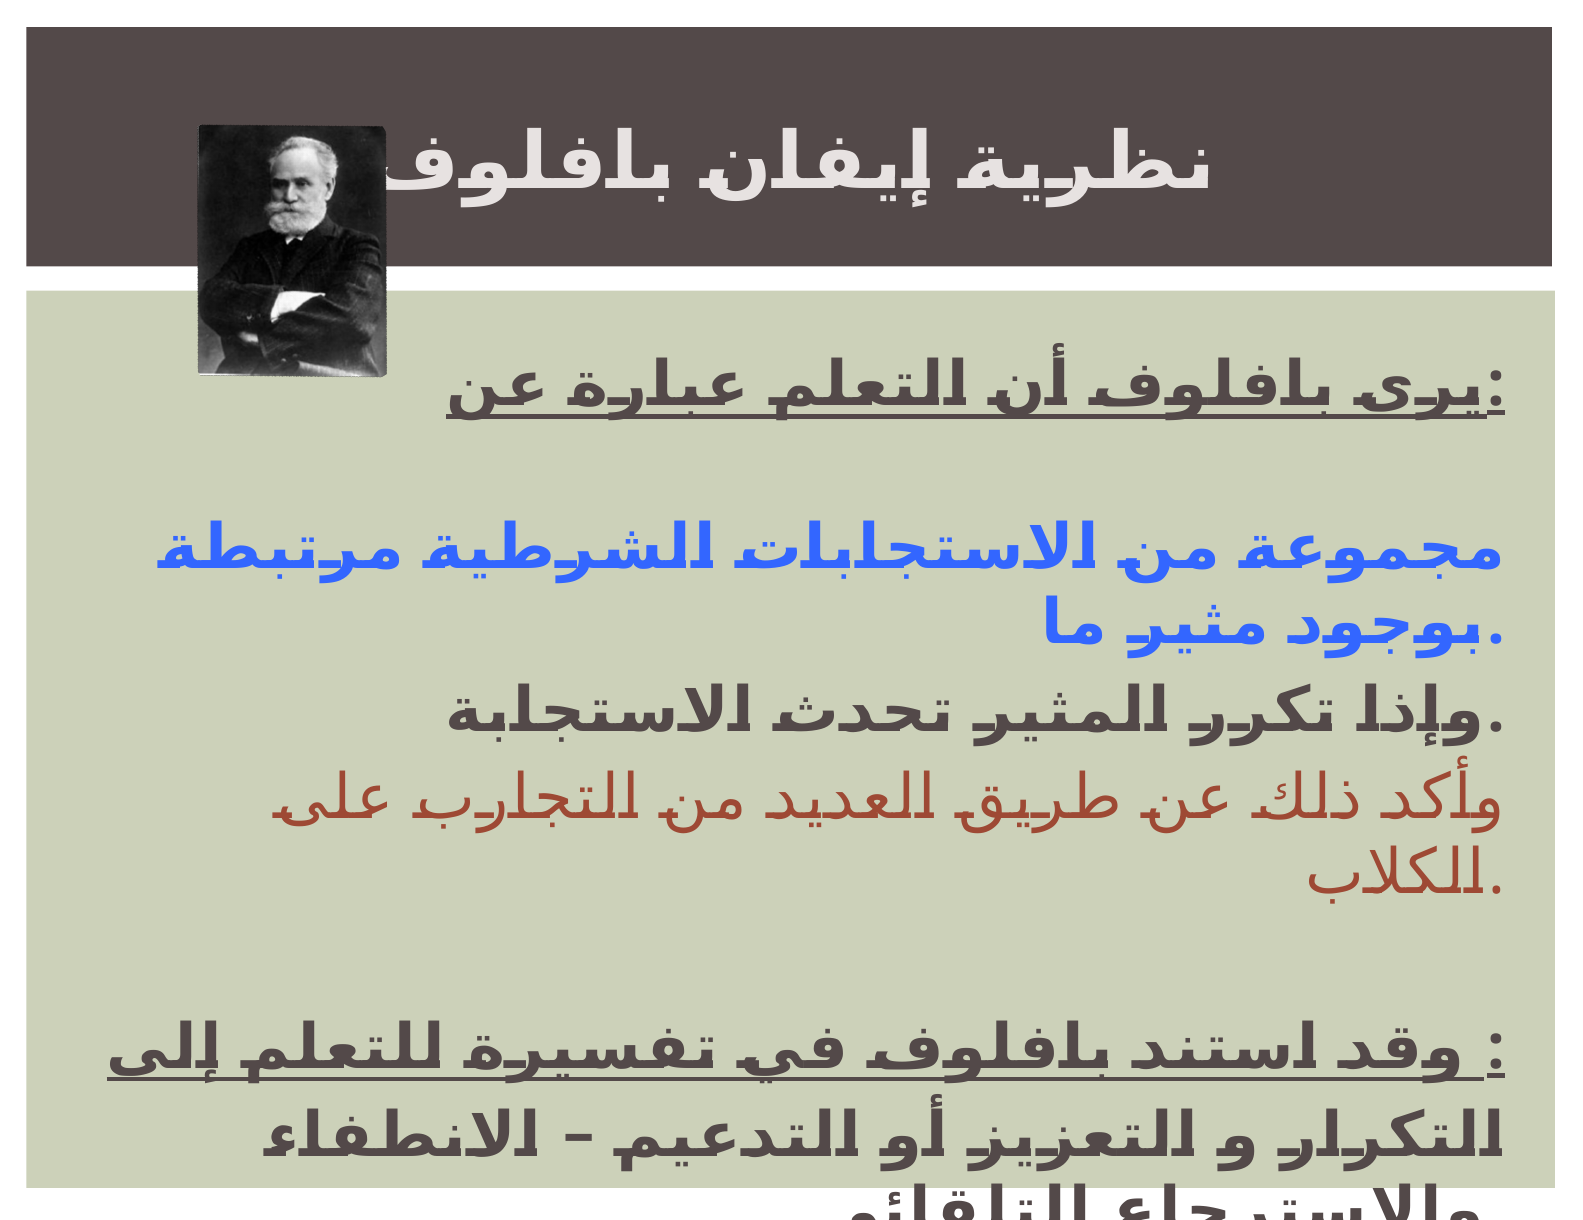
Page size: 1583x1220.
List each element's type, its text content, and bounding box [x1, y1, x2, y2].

picture [147, 95, 435, 407]
title نظرية إيفان بافلوف [65, 63, 1517, 251]
list يرى بافلوف أن التعلم عبارة عن: مجموعة من الاستجابات الشرطية مرتبطة بوجود مثير ما. وإذا تكرر المثير تحدث الاستجابة. وأكد ذلك عن طريق العديد من التجارب على الكلاب. وقد استند بافلوف في تفسيرة للتعلم إلى : التكرار و التعزيز أو التدعيم – الانطفاء والاسترجاع التلقائي. [65, 335, 1522, 1149]
